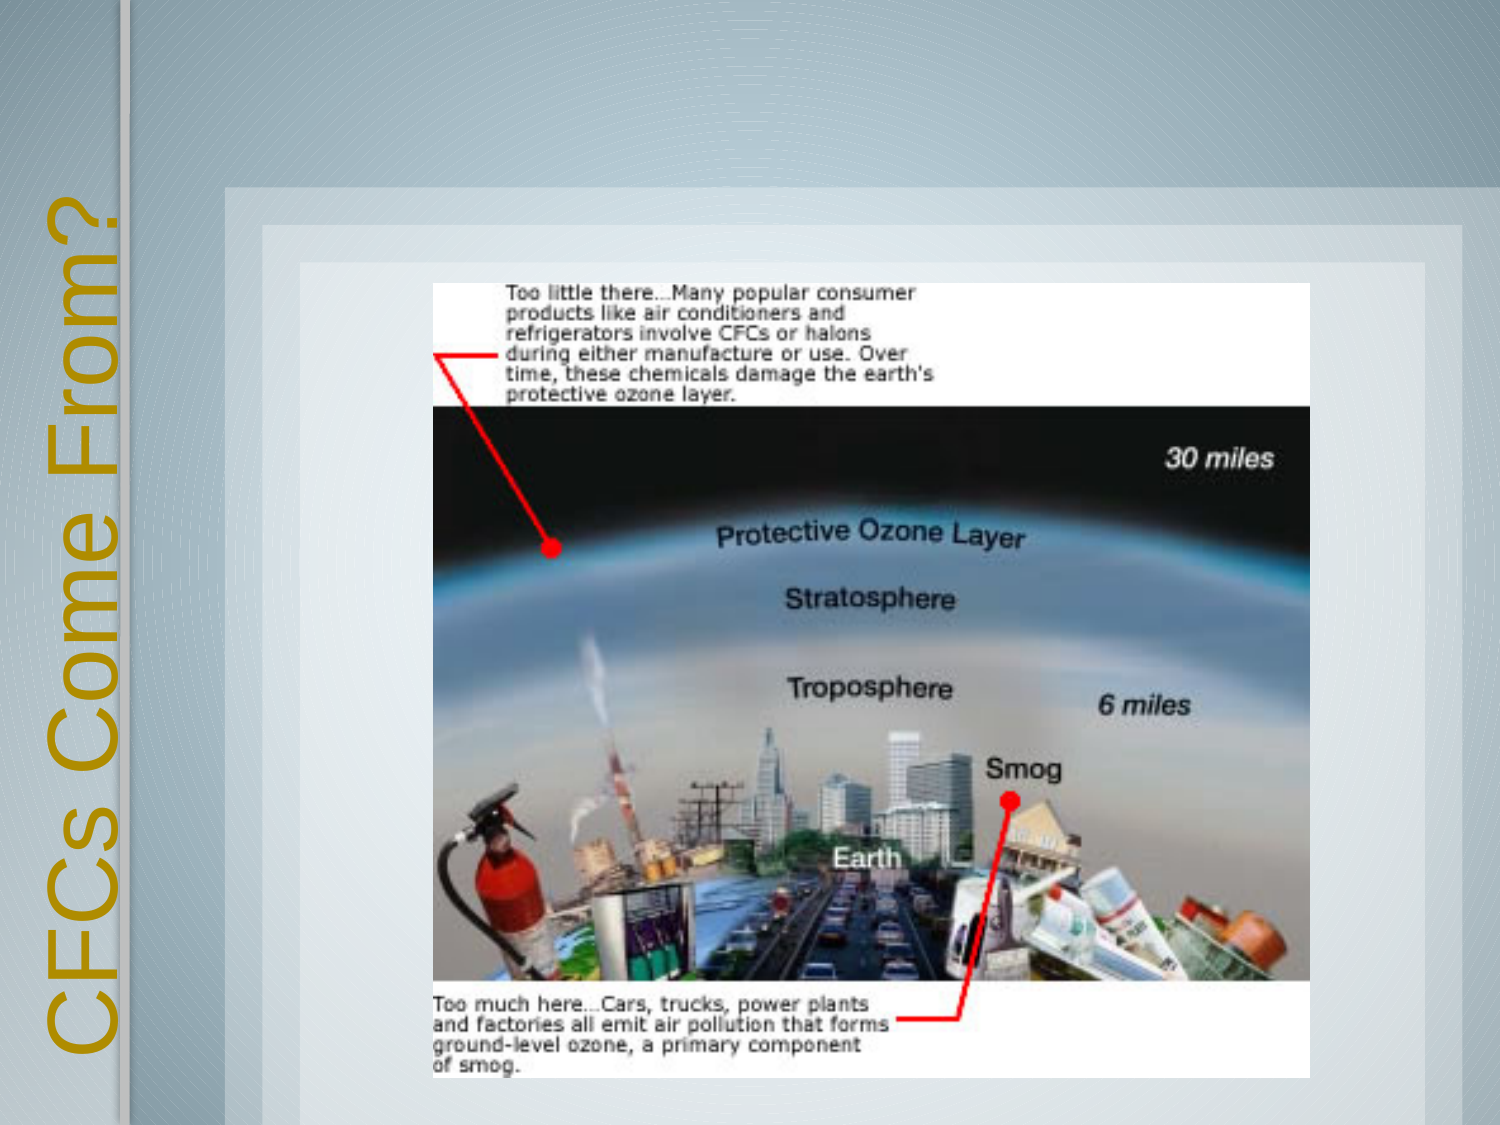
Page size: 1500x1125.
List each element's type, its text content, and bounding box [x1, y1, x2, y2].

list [432, 282, 1311, 1080]
title CFCs Come From? [6, 50, 146, 1075]
